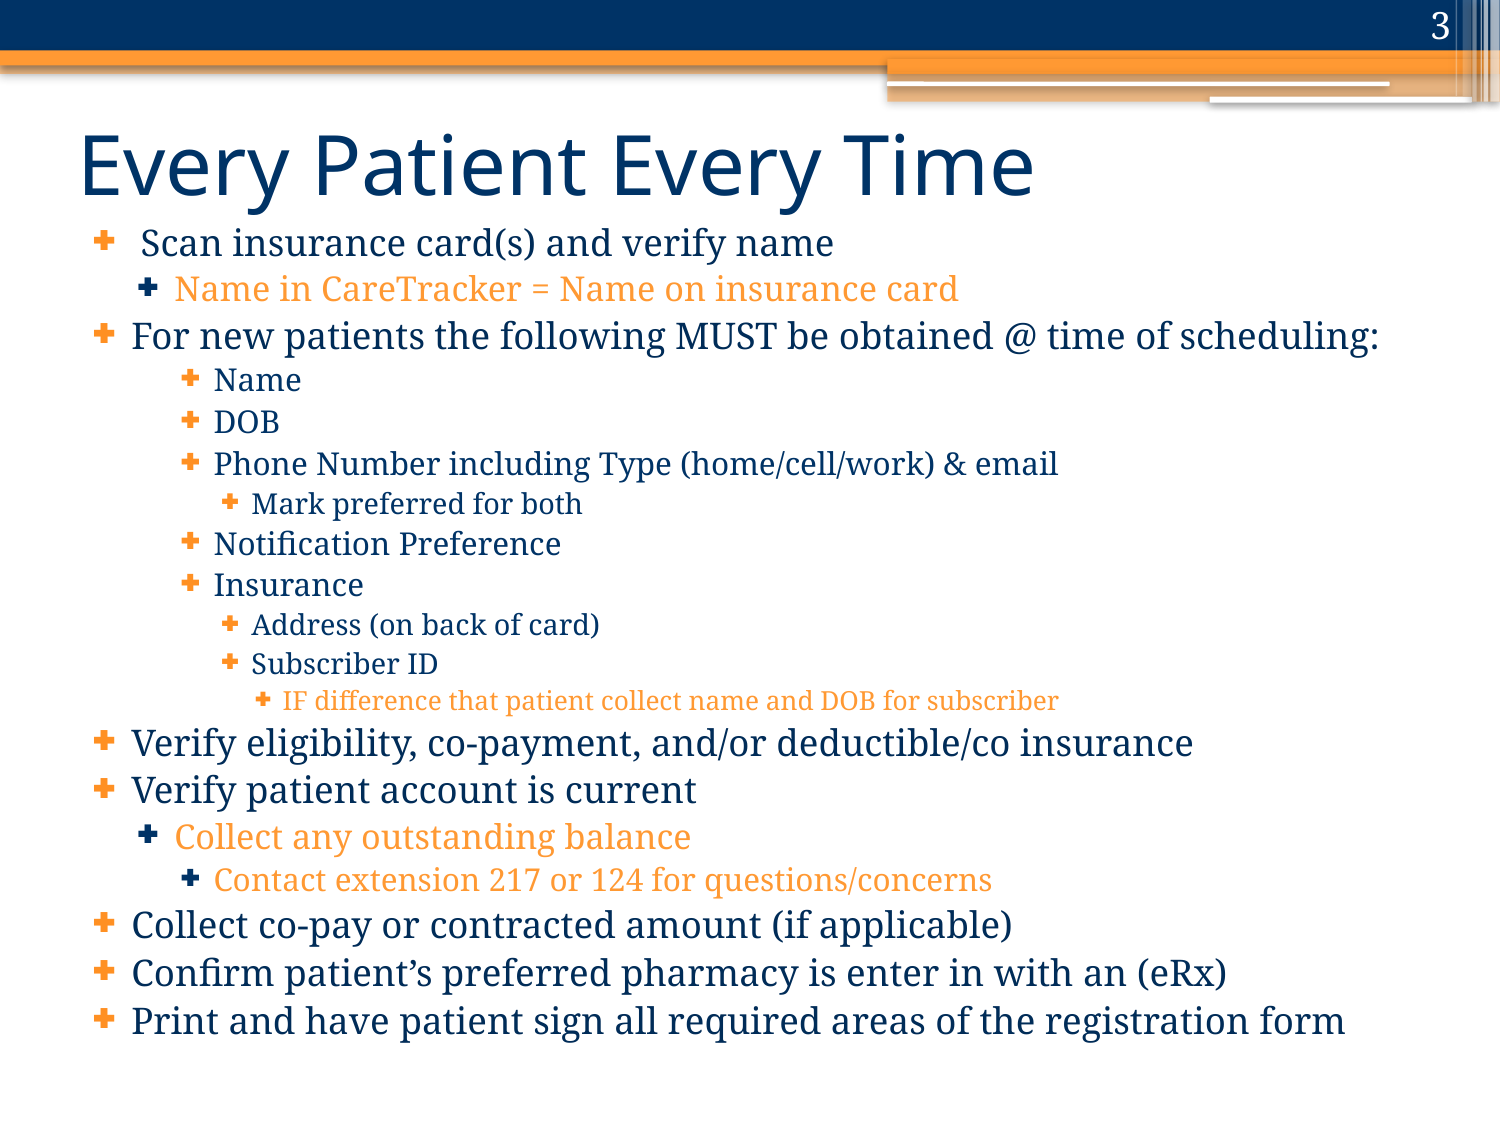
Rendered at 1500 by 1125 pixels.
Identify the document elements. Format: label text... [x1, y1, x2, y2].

slide_number 3 [1341, 0, 1466, 61]
list Scan insurance card(s) and verify name Name in CareTracker = Name on insurance card For new patients the following MUST be obtained @ time of scheduling: Name DOB Phone Number including Type (home/cell/work) & email Mark preferred for both Notification Preference Insurance Address (on back of card) Subscriber ID IF difference that patient collect name and DOB for subscriber Verify eligibility, co-payment, and/or deductible/co insurance Verify patient account is current Collect any outstanding balance Contact extension 217 or 124 for questions/concerns Collect co-pay or contracted amount (if applicable) Confirm patient’s preferred pharmacy is enter in with an (eRx) Print and have patient sign all required areas of the registration form [62, 212, 1413, 1100]
title Every Patient Every Time [62, 75, 1413, 212]
